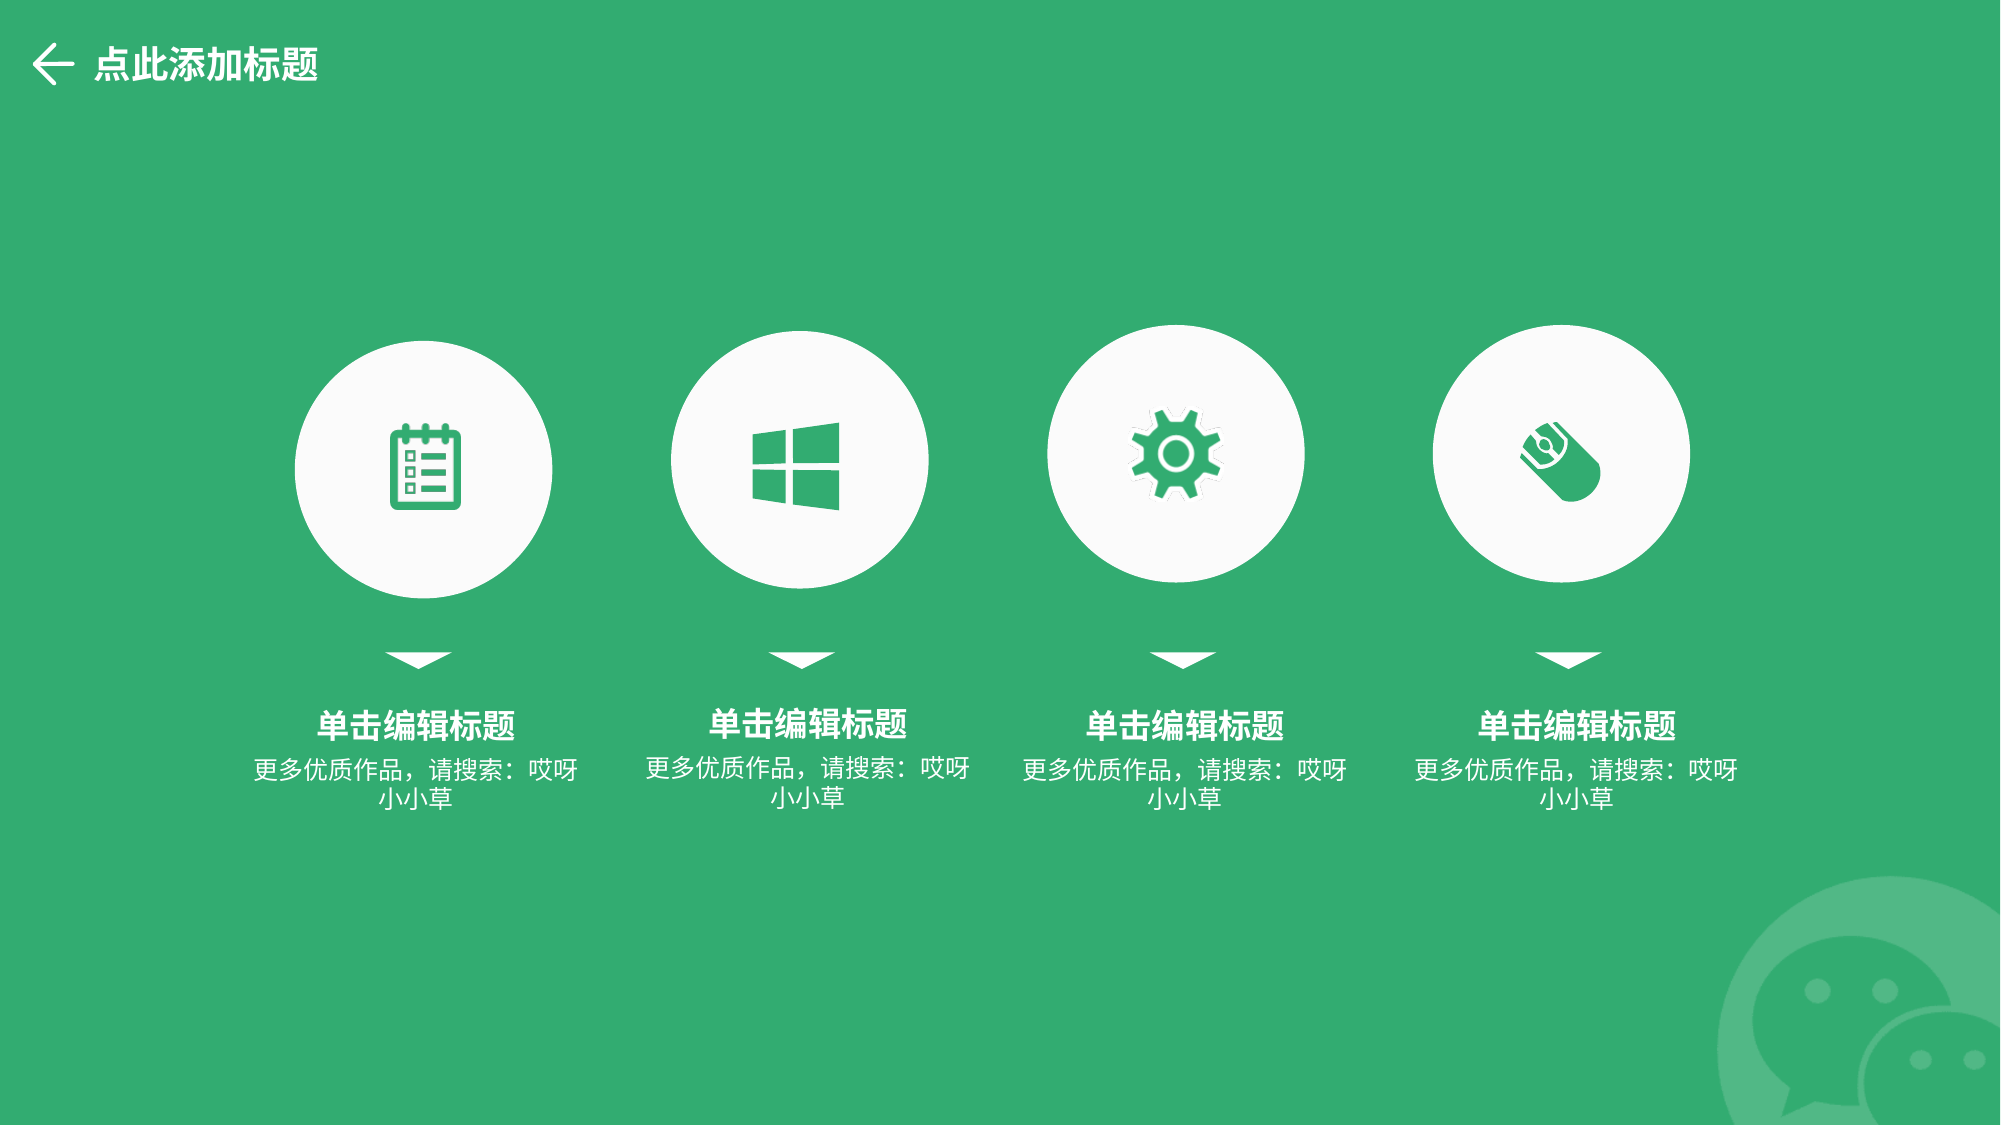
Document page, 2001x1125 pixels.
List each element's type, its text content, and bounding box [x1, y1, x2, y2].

text_box 更多优质作品，请搜索：哎呀小小草 [641, 752, 975, 813]
text_box [1520, 422, 1601, 502]
text_box [1047, 324, 1305, 583]
picture [0, 0, 2001, 1125]
text_box 更多优质作品，请搜索：哎呀小小草 [1018, 754, 1352, 815]
text_box 单击编辑标题 [616, 703, 1000, 744]
text_box 点此添加标题 [78, 33, 391, 94]
text_box [1432, 324, 1691, 583]
text_box [294, 340, 553, 599]
text_box [792, 469, 840, 511]
text_box 单击编辑标题 [224, 705, 609, 746]
text_box [752, 469, 786, 504]
text_box [768, 652, 836, 670]
text_box [752, 429, 786, 465]
text_box 更多优质作品，请搜索：哎呀小小草 [1410, 754, 1744, 815]
text_box [671, 331, 929, 589]
text_box [1535, 652, 1602, 670]
text_box [385, 652, 452, 670]
text_box 单击编辑标题 [1385, 705, 1769, 746]
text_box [40, 50, 69, 78]
text_box 更多优质作品，请搜索：哎呀小小草 [249, 754, 583, 815]
text_box [1149, 652, 1217, 670]
text_box [792, 422, 840, 464]
text_box 单击编辑标题 [993, 705, 1377, 746]
